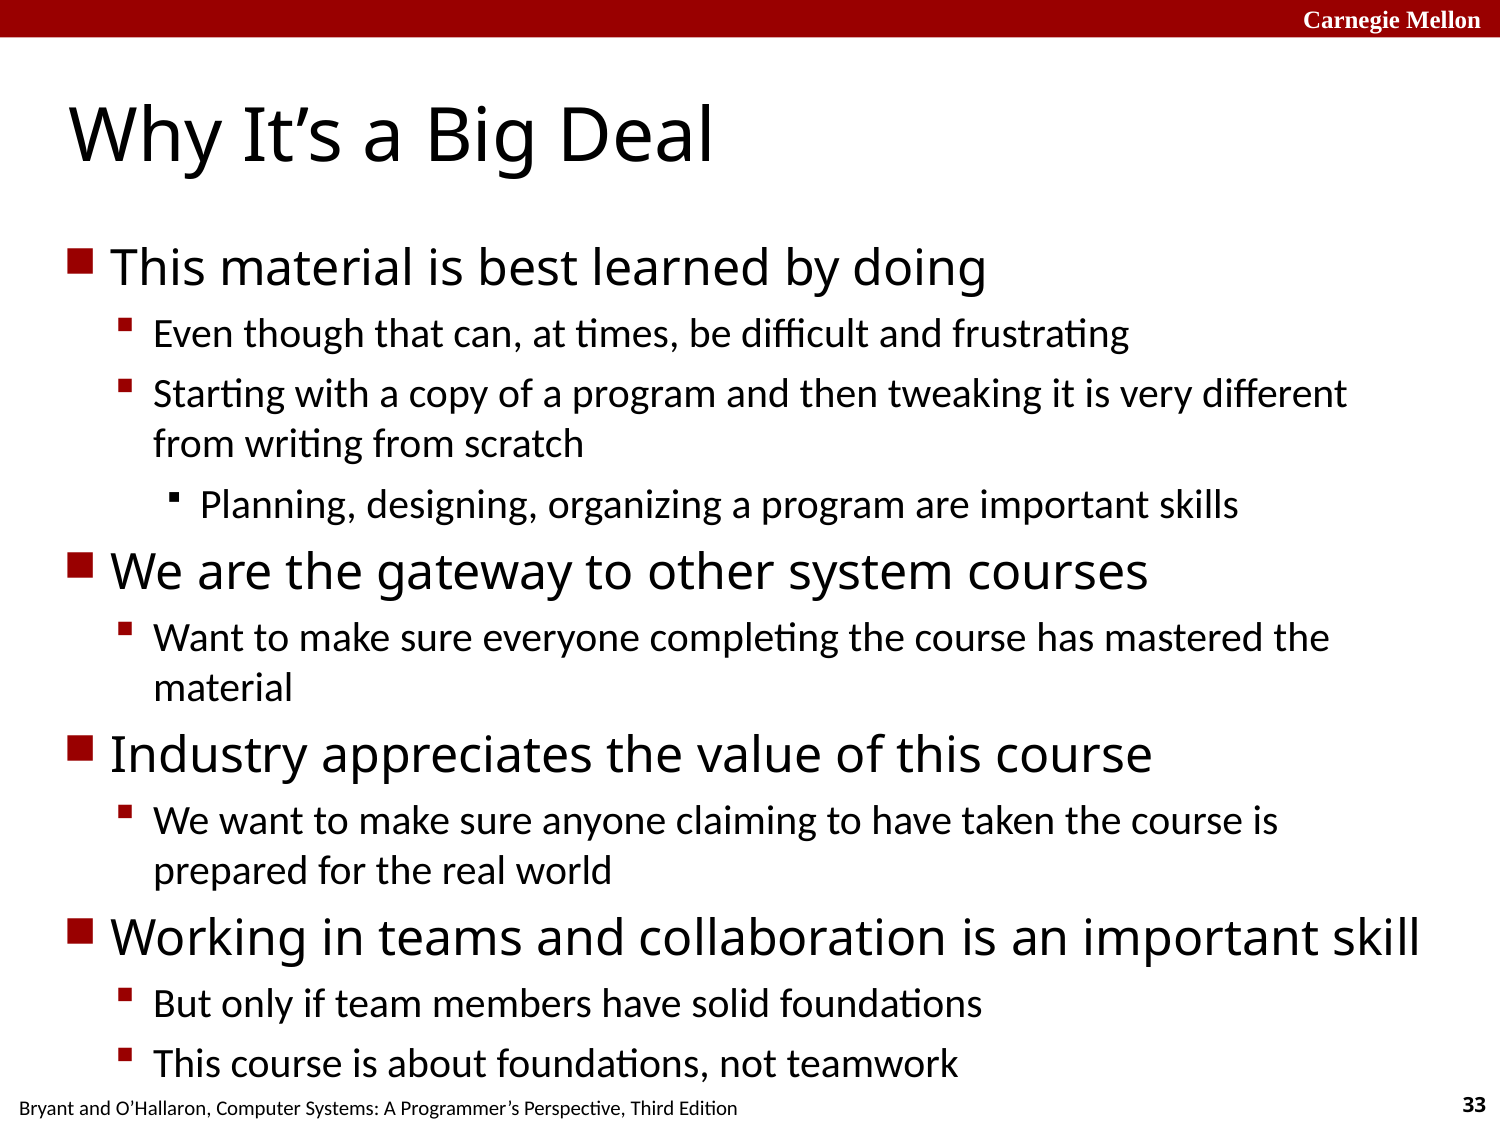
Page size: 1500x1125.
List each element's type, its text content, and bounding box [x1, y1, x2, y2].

list This material is best learned by doing Even though that can, at times, be difficult and frustrating Starting with a copy of a program and then tweaking it is very different from writing from scratch Planning, designing, organizing a program are important skills We are the gateway to other system courses Want to make sure everyone completing the course has mastered the material Industry appreciates the value of this course We want to make sure anyone claiming to have taken the course is prepared for the real world Working in teams and collaboration is an important skill But only if team members have solid foundations This course is about foundations, not teamwork [62, 228, 1438, 1122]
title Why It’s a Big Deal [62, 41, 1438, 222]
